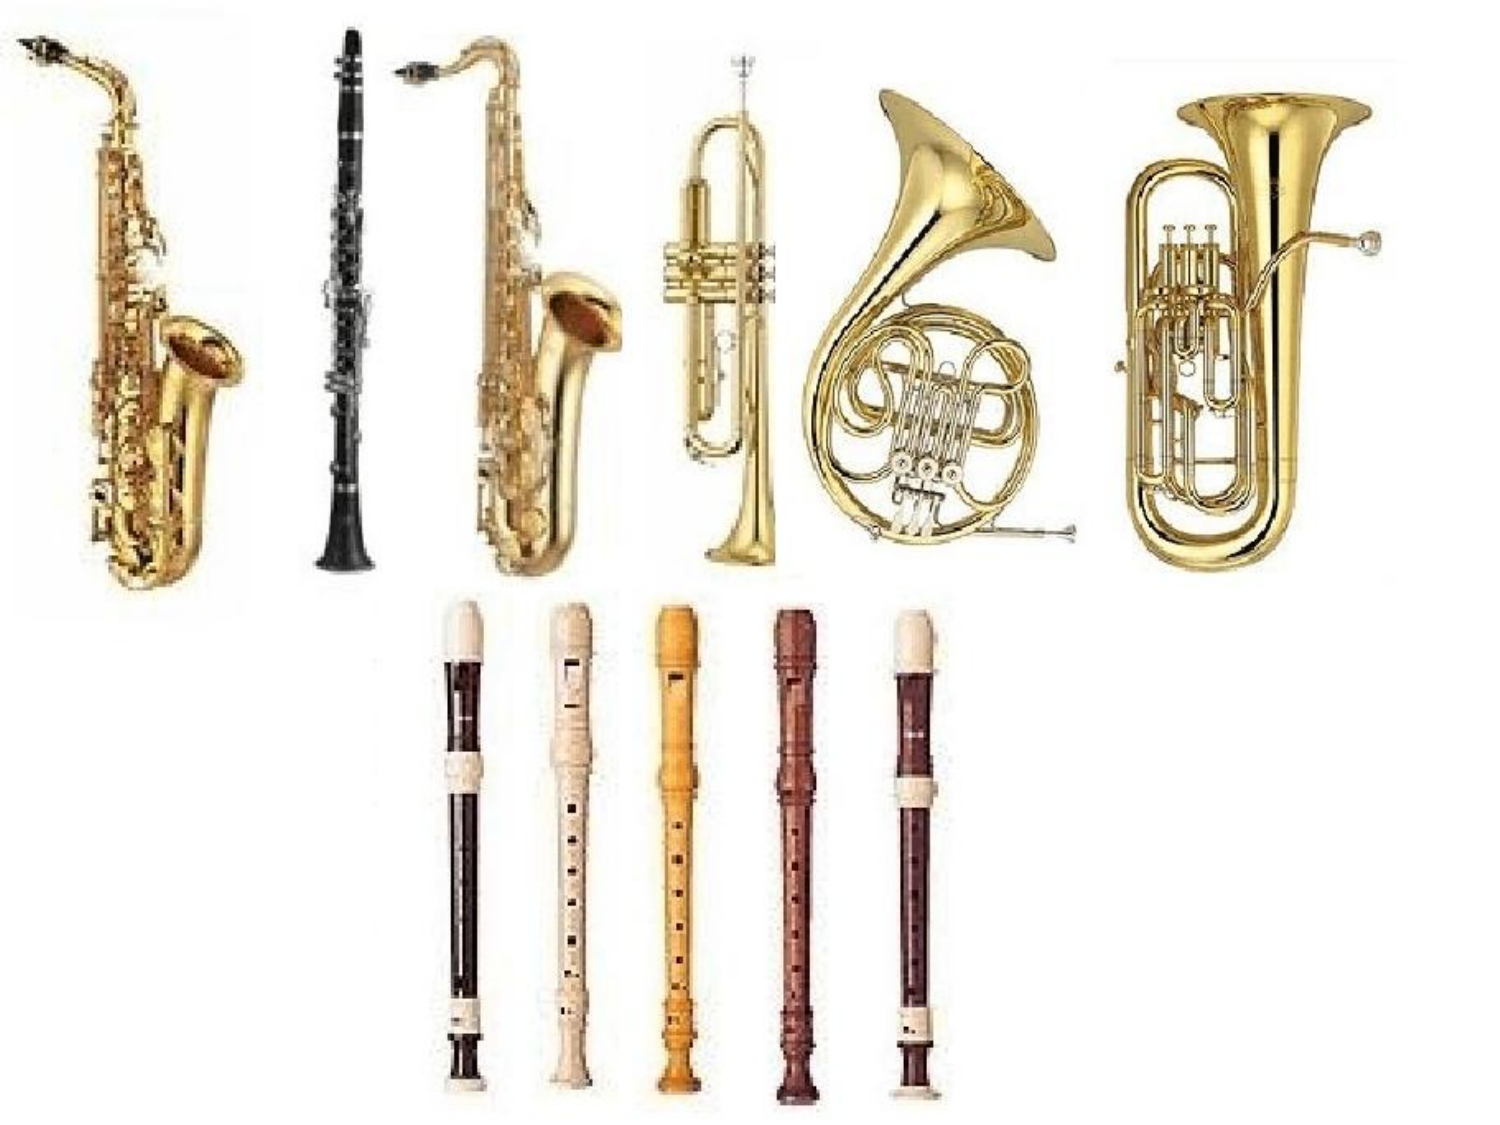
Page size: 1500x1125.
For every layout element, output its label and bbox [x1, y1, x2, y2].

list [0, 0, 1500, 1125]
